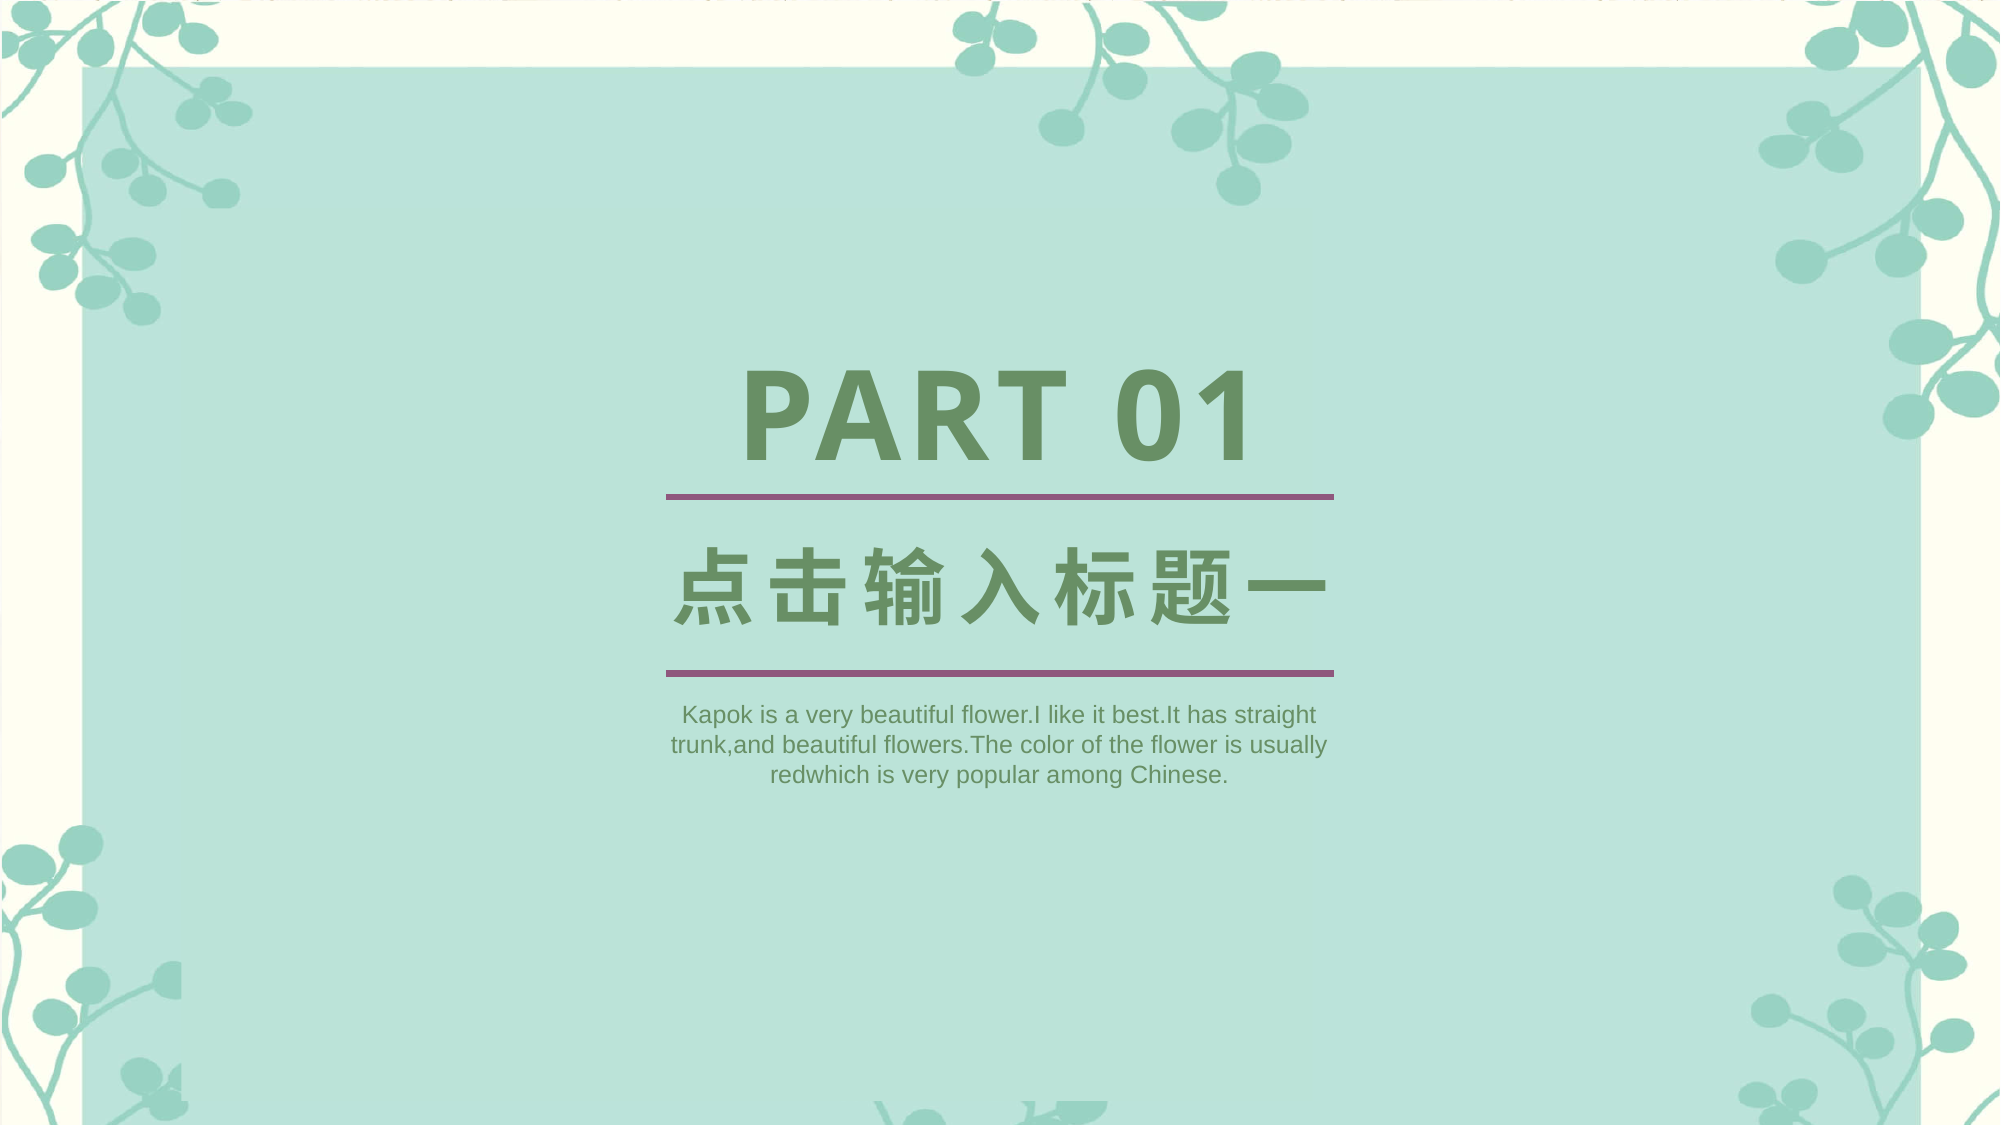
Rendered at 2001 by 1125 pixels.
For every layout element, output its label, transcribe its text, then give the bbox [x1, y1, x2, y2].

text_box Kapok is a very beautiful flower.I like it best.It has straight trunk,and beautiful flowers.The color of the flower is usually redwhich is very popular among Chinese. [649, 690, 1351, 796]
text_box 点击输入标题一 [644, 527, 1356, 643]
picture [0, 0, 2001, 1125]
text_box PART 01 [626, 327, 1373, 493]
